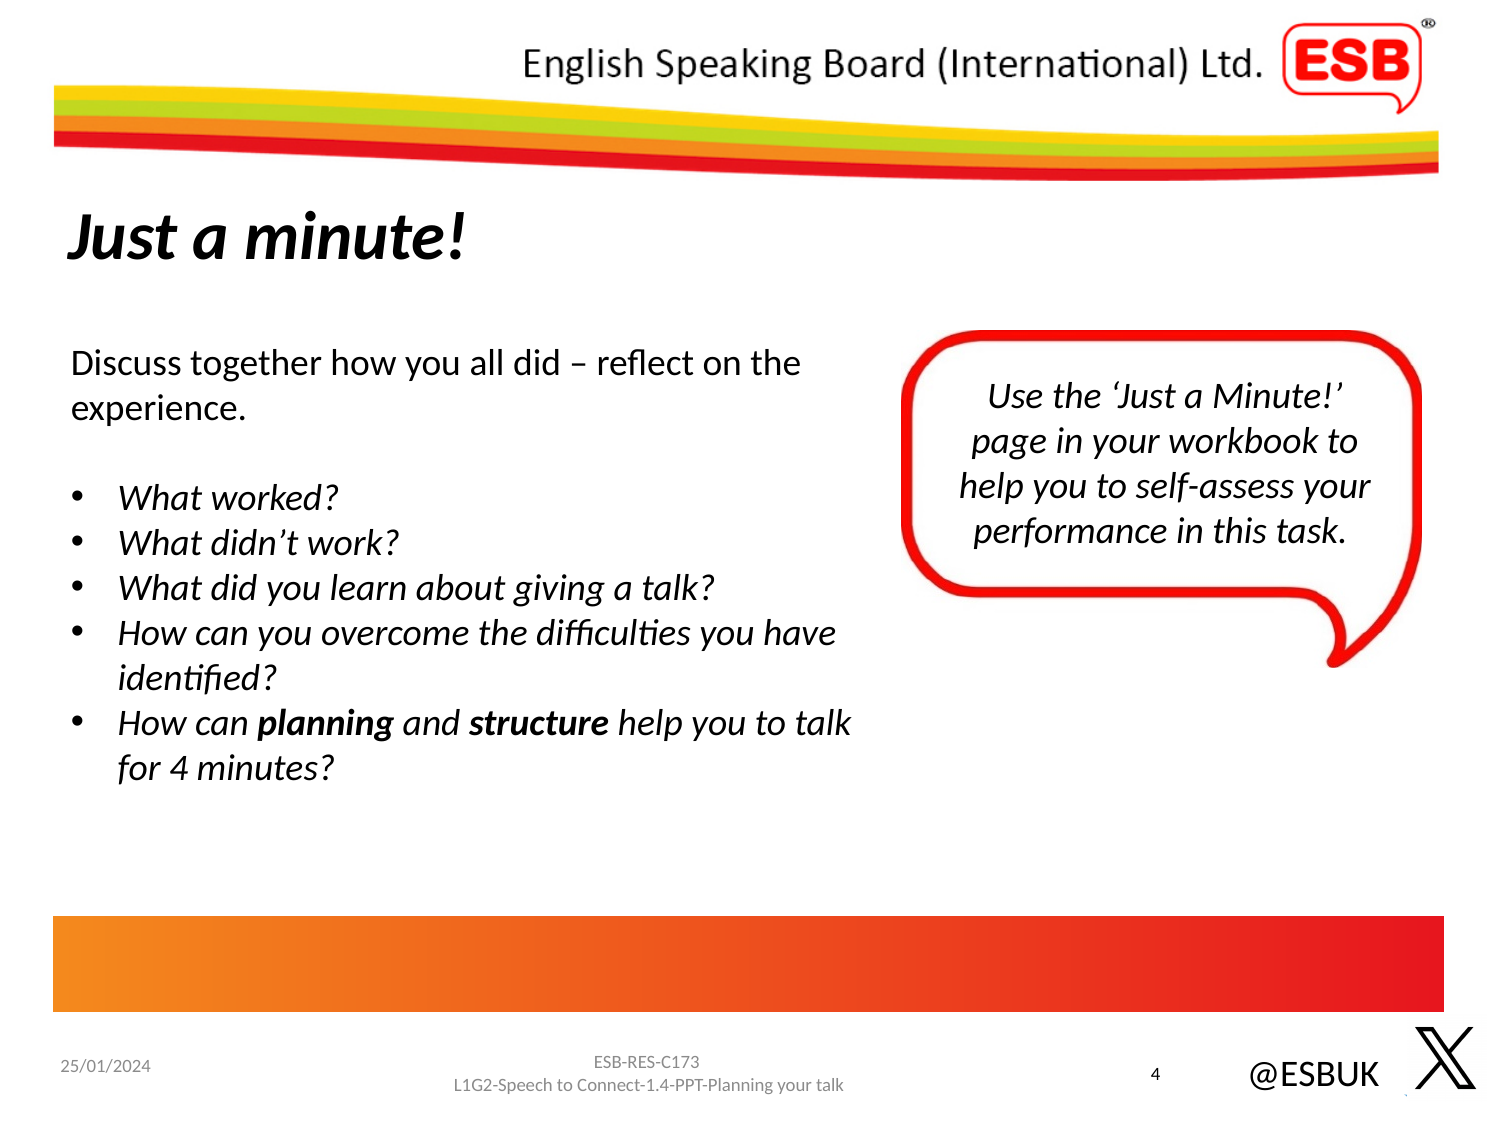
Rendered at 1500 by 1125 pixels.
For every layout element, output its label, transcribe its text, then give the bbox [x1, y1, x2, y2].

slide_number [45, 1035, 383, 1096]
picture [1404, 1014, 1487, 1102]
text_box [52, 916, 1445, 1012]
text_box Discuss together how you all did – reflect on the experience. What worked? What didn’t work? What did you learn about giving a talk? How can you overcome the difficulties you have identified? How can planning and structure help you to talk for 4 minutes? [56, 330, 872, 841]
picture [0, 0, 1500, 189]
slide_number 4 [930, 1042, 1176, 1103]
footer ESB-RES-C173 L1G2-Speech to Connect-1.4-PPT-Planning your talk [395, 1042, 902, 1103]
title Just a minute! [53, 184, 1347, 291]
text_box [901, 330, 1422, 668]
